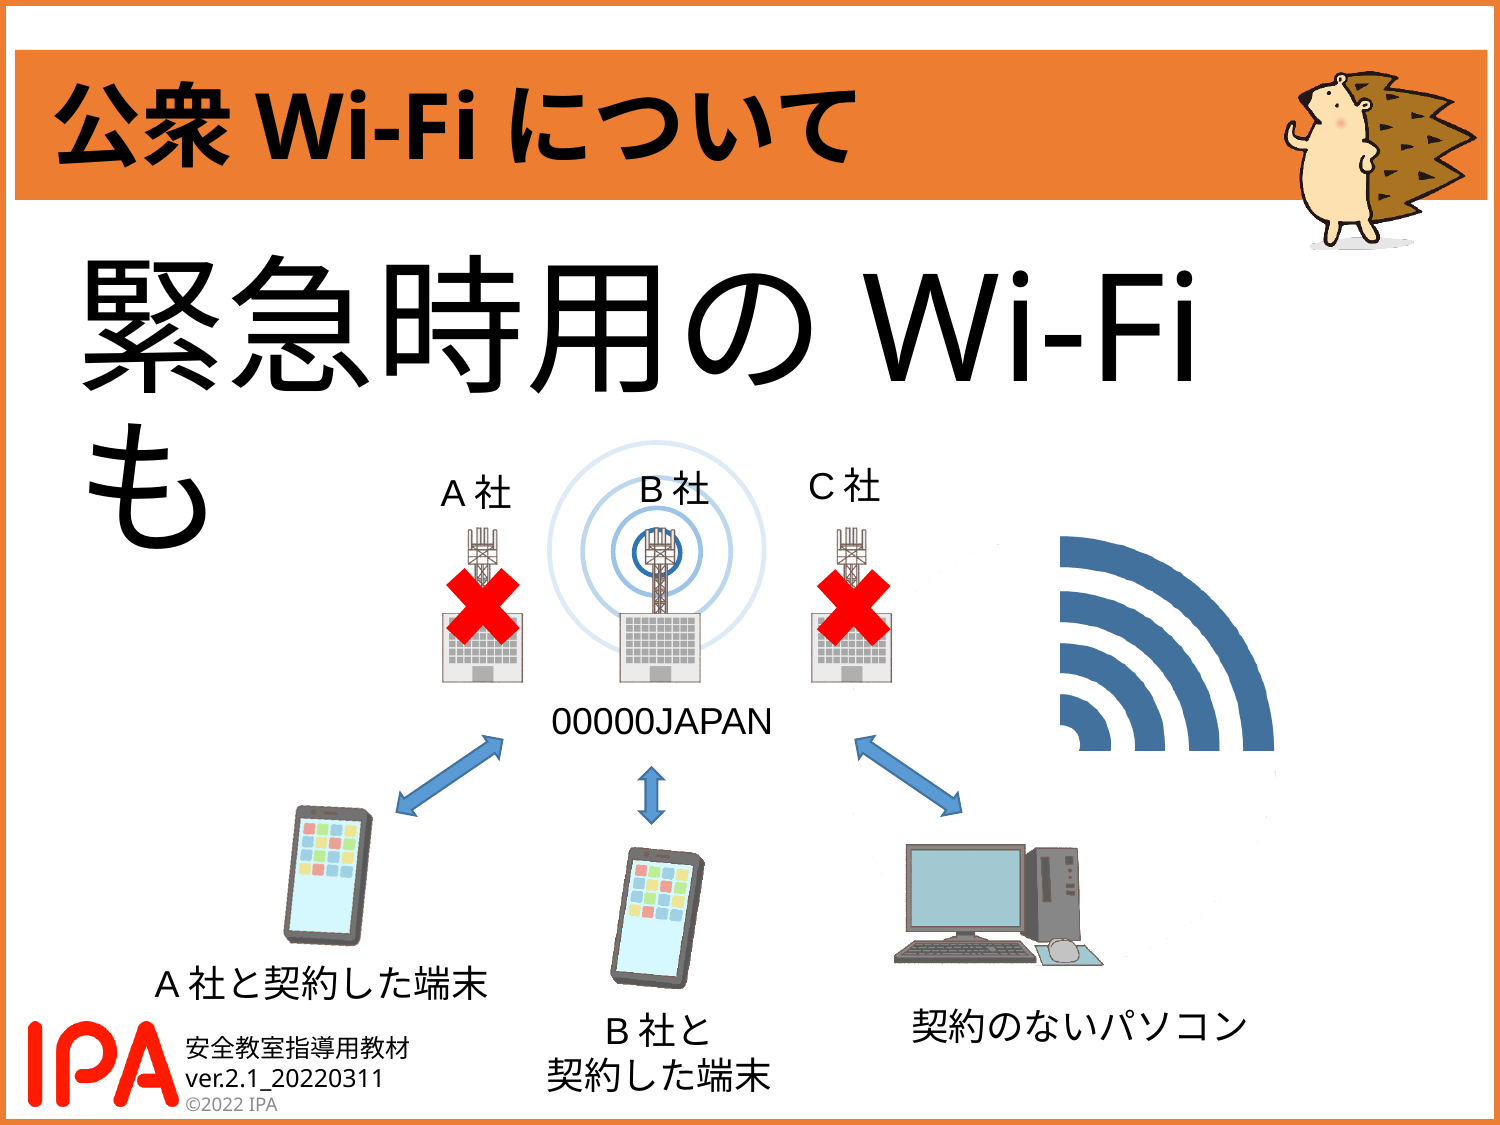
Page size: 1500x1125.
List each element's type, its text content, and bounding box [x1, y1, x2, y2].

picture [1284, 71, 1477, 250]
picture [28, 1021, 179, 1107]
picture [888, 837, 1106, 971]
picture [610, 524, 710, 686]
list 緊急時用のWi-Fiも [60, 243, 1401, 1008]
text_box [549, 442, 765, 454]
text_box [153, 454, 1266, 1106]
picture [433, 524, 532, 686]
picture [1266, 535, 1276, 966]
title 公衆Wi-Fiについて [35, 65, 1341, 195]
picture [279, 799, 376, 949]
picture [802, 524, 901, 686]
picture [608, 841, 705, 991]
